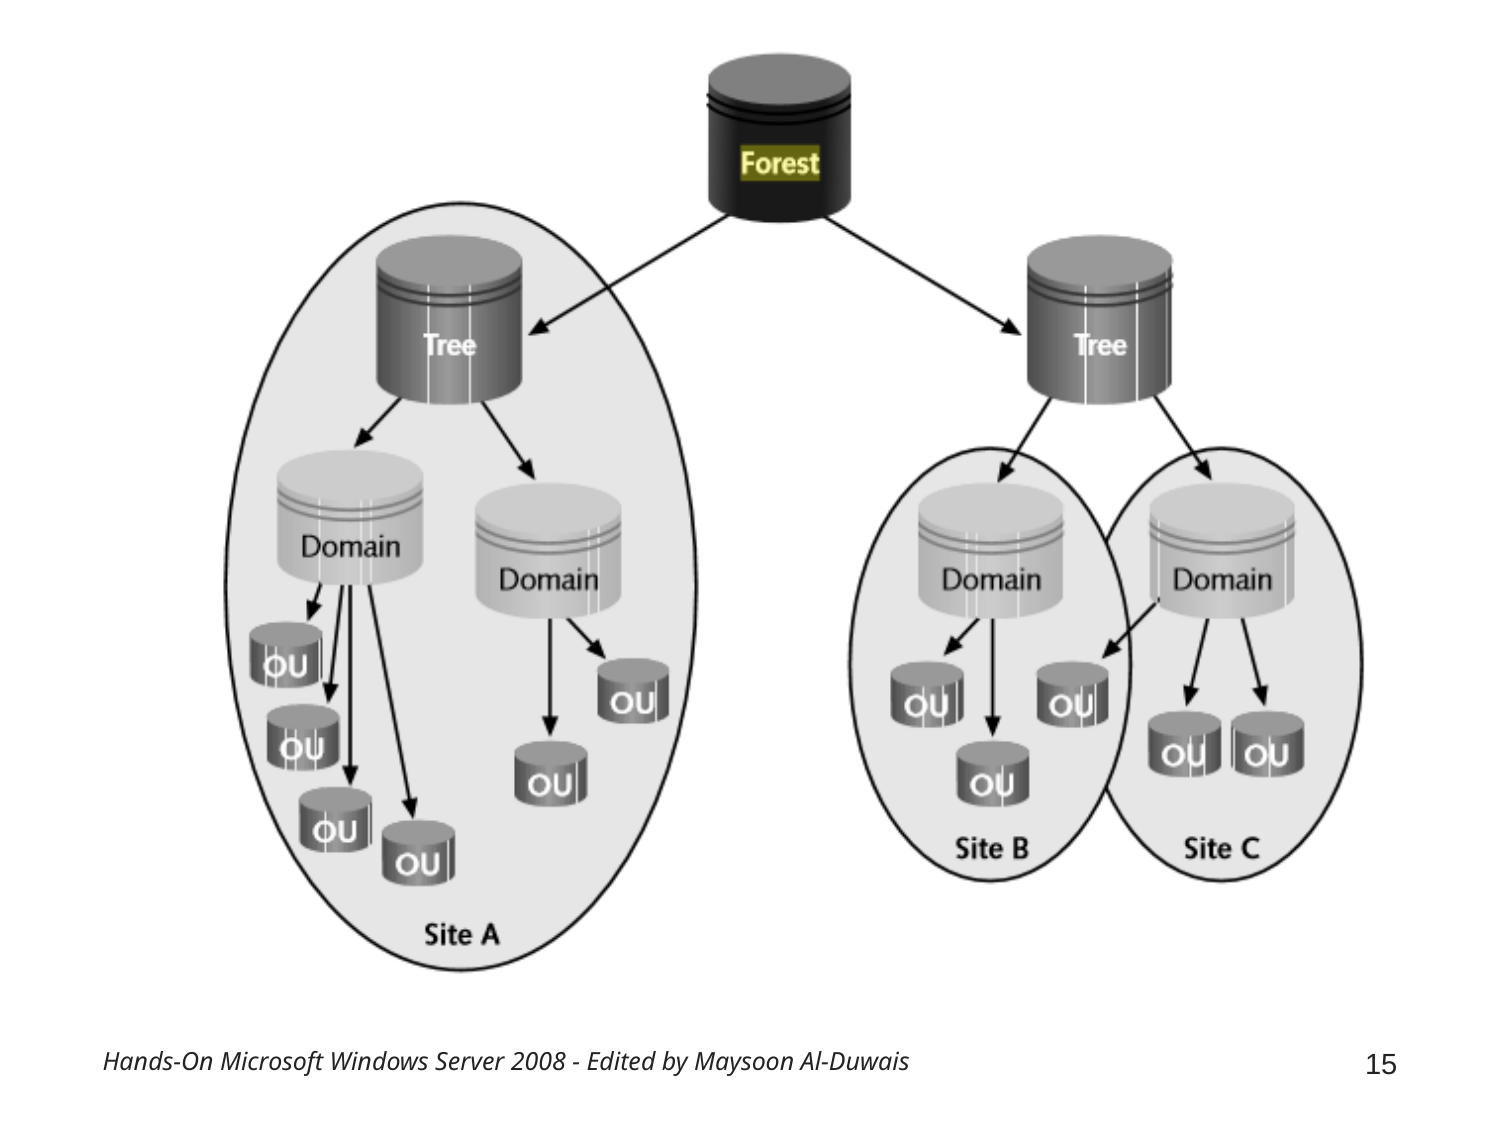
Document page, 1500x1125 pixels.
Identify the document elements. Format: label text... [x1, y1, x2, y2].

slide_number 15 [1074, 1037, 1413, 1101]
footer Hands-On Microsoft Windows Server 2008 - Edited by Maysoon Al-Duwais [87, 1037, 1051, 1101]
picture [199, 37, 1388, 988]
